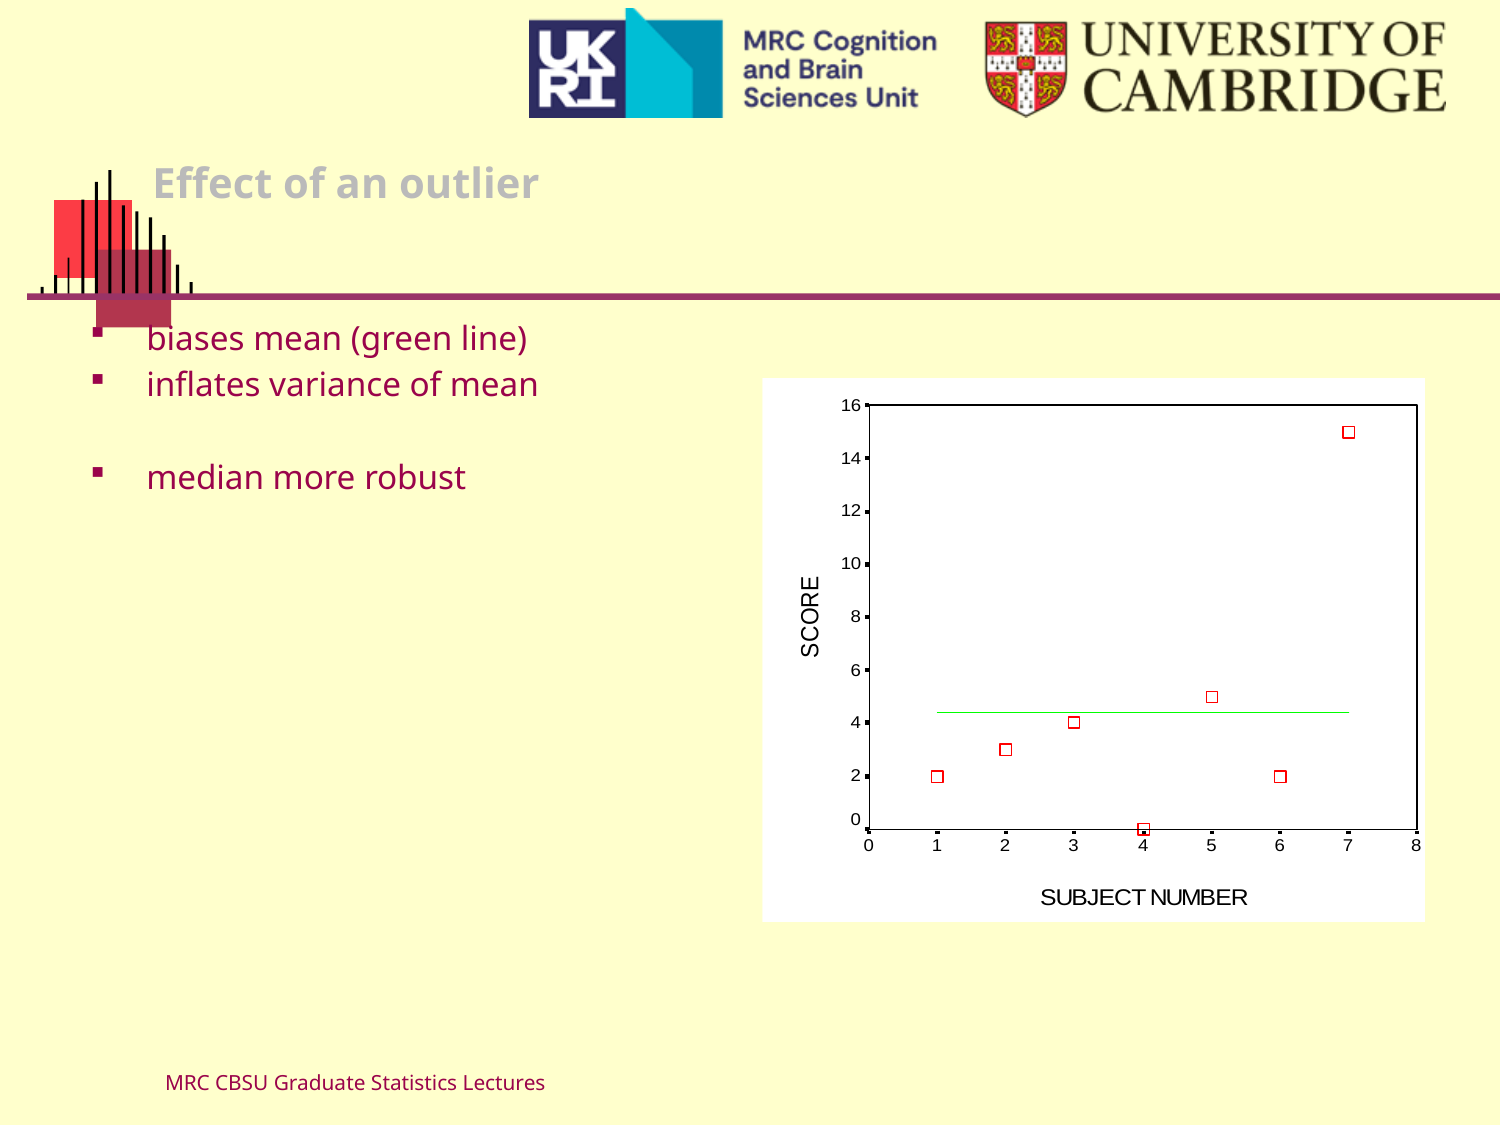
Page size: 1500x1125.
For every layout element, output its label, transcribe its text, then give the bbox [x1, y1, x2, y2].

list biases mean (green line) inflates variance of mean median more robust [75, 262, 738, 1038]
picture [529, 8, 1446, 118]
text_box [762, 377, 1426, 923]
title Effect of an outlier [137, 137, 988, 233]
footer MRC CBSU Graduate Statistics Lectures [149, 1062, 988, 1101]
